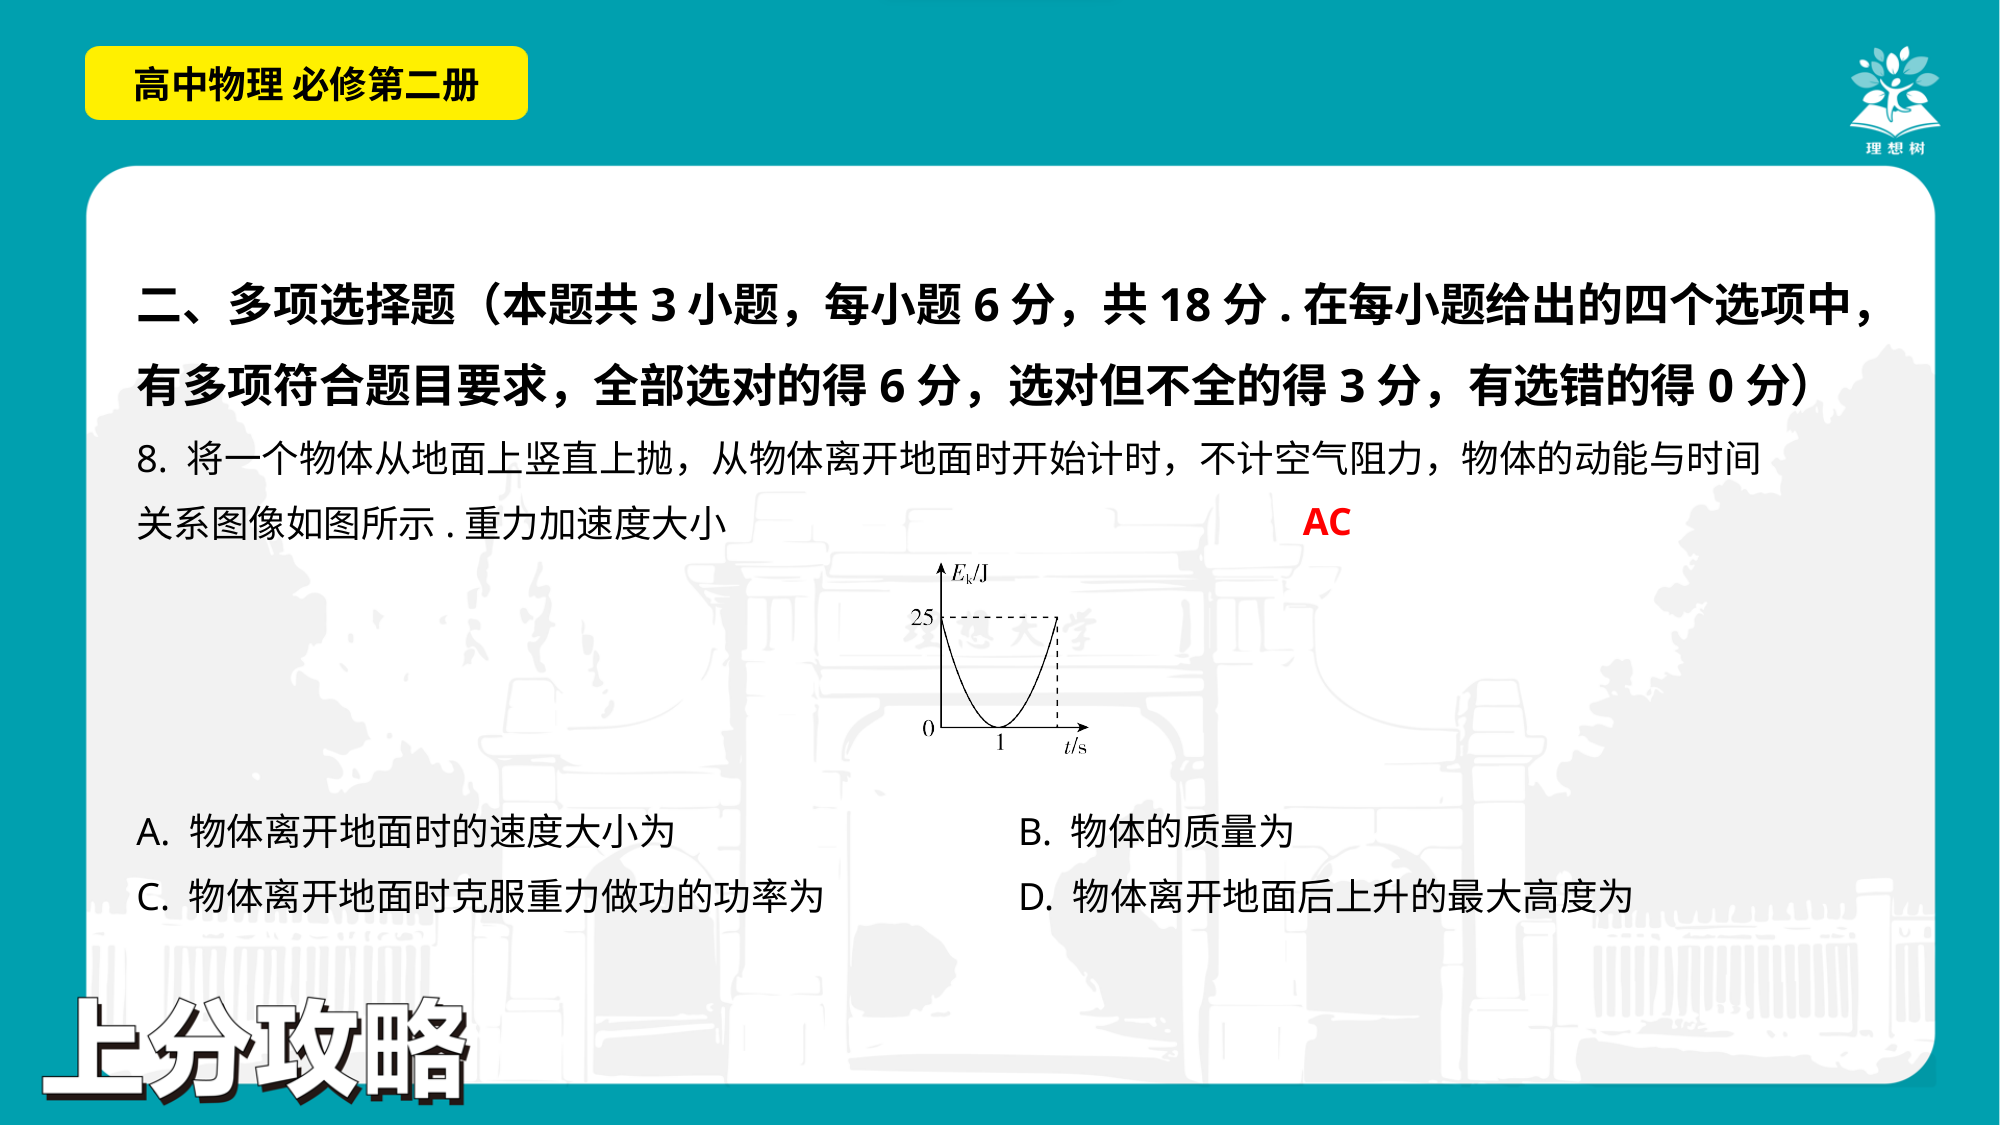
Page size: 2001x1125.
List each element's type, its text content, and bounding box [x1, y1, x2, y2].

text_box AC [1286, 478, 1369, 537]
text_box 二、多项选择题（本题共3小题，每小题6分，共18分.在每小题给出的四个选项中， 有多项符合题目要求，全部选对的得6分，选对但不全的得3分，有选错的得0分） [136, 247, 1865, 468]
picture [0, 0, 2000, 1125]
